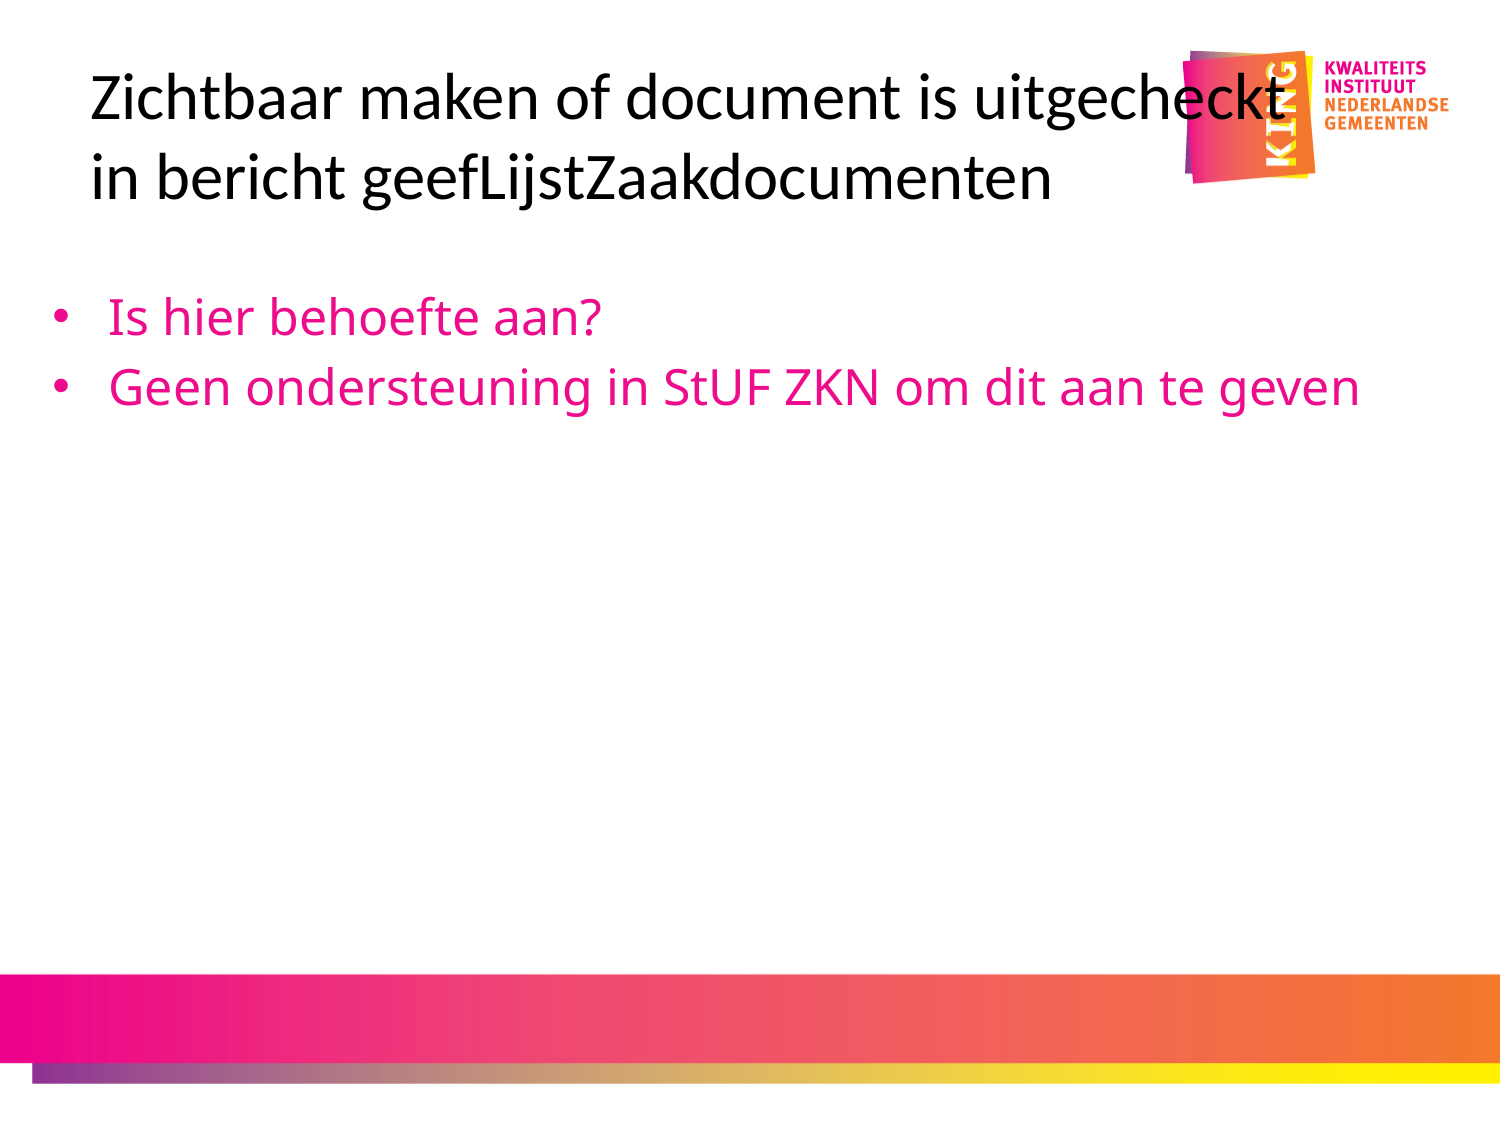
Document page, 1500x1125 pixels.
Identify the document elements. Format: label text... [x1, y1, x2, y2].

picture [0, 0, 1500, 1125]
title Zichtbaar maken of document is uitgecheckt in bericht geefLijstZaakdocumenten [75, 45, 1425, 233]
list Is hier behoefte aan? Geen ondersteuning in StUF ZKN om dit aan te geven [36, 277, 1426, 1021]
